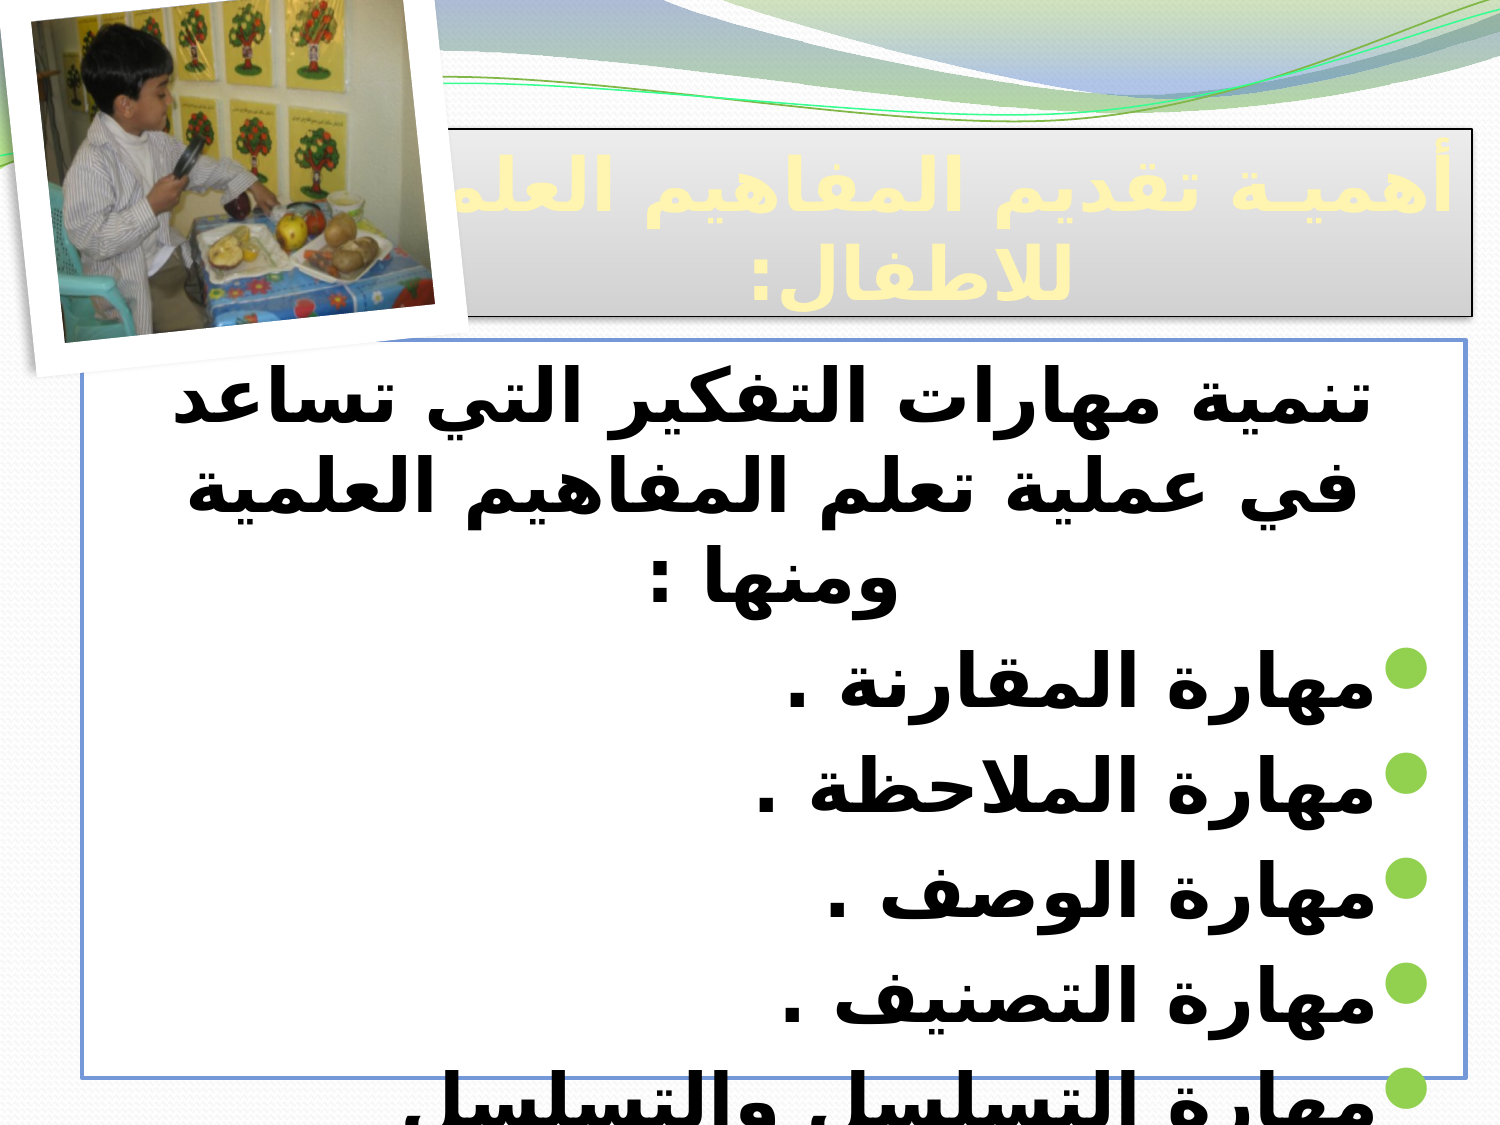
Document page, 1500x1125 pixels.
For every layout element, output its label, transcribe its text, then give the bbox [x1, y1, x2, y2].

title أهميـة تقديم المفاهيم العلمية للاطفال: [449, 128, 1473, 317]
picture [32, 0, 434, 342]
list تنمية مهارات التفكير التي تساعد في عملية تعلم المفاهيم العلمية ومنها : مهارة المقارنة . مهارة الملاحظة . مهارة الوصف . مهارة التصنيف . مهارة التسلسل والتسلسل المنطقي . [80, 338, 1468, 1080]
